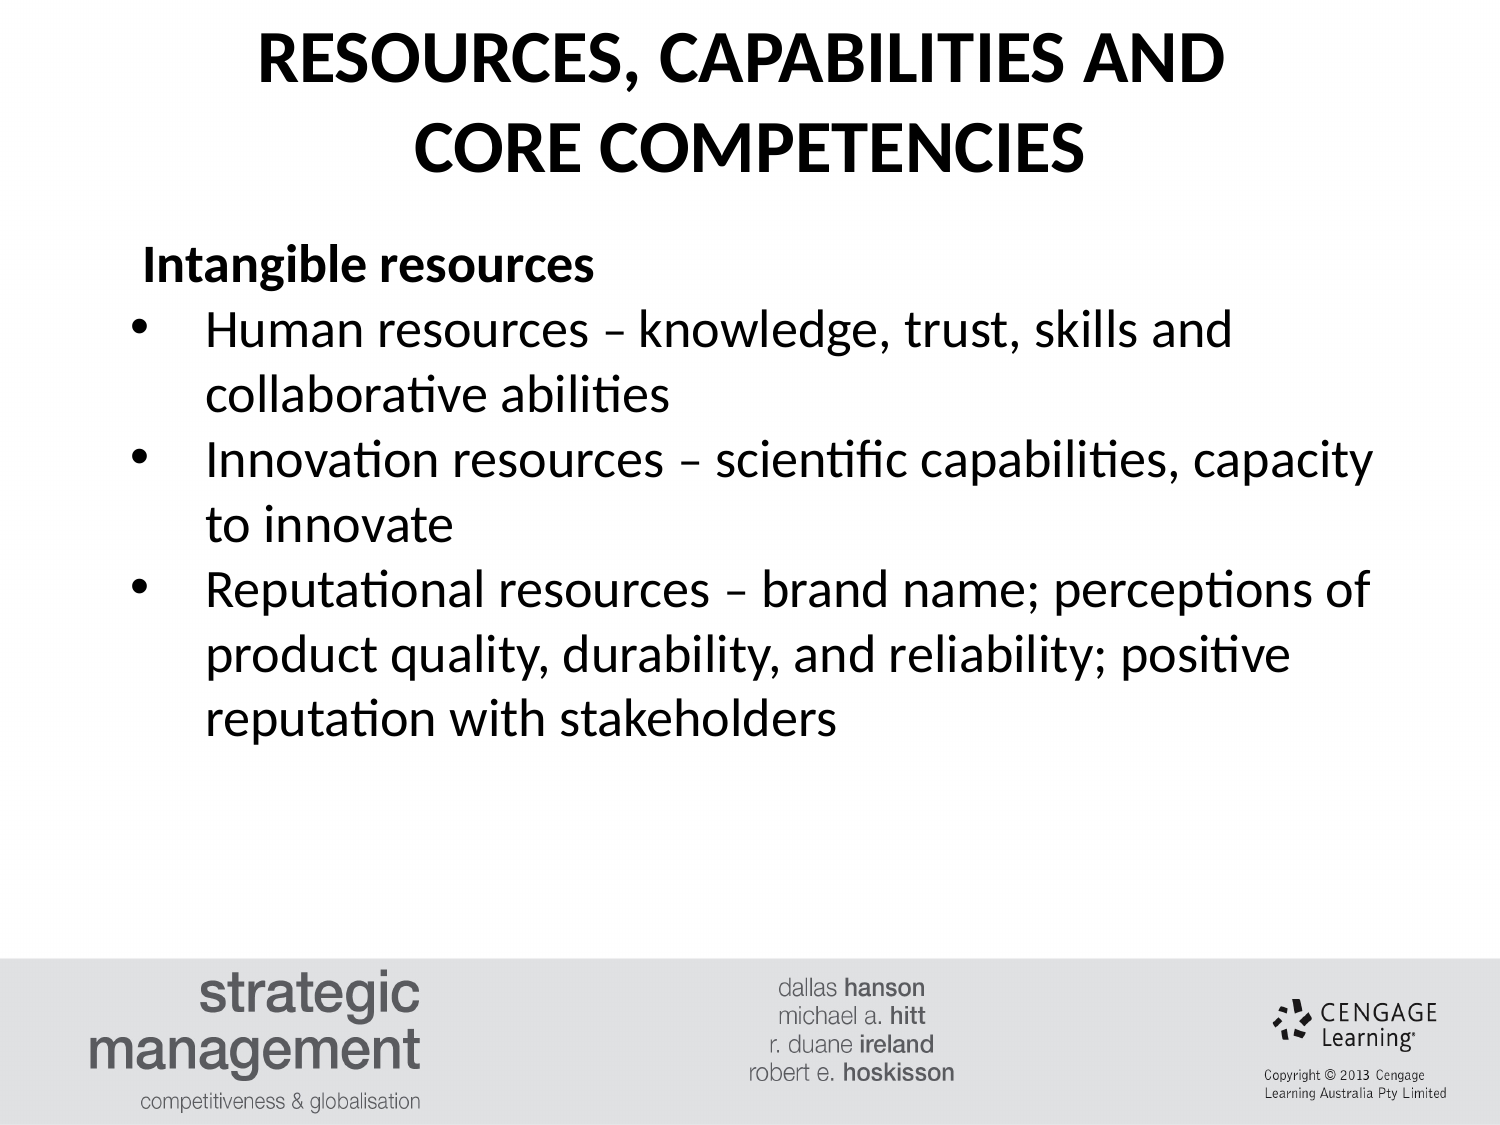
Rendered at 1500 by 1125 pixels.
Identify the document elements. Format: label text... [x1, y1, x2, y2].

text_box RESOURCES, CAPABILITIES AND CORE COMPETENCIES [0, 0, 1500, 195]
text_box Intangible resources Human resources – knowledge, trust, skills and collaborative abilities Innovation resources – scientific capabilities, capacity to innovate Reputational resources – brand name; perceptions of product quality, durability, and reliability; positive reputation with stakeholders [115, 220, 1392, 959]
text_box [112, 219, 1225, 1045]
picture [0, 195, 1500, 1125]
